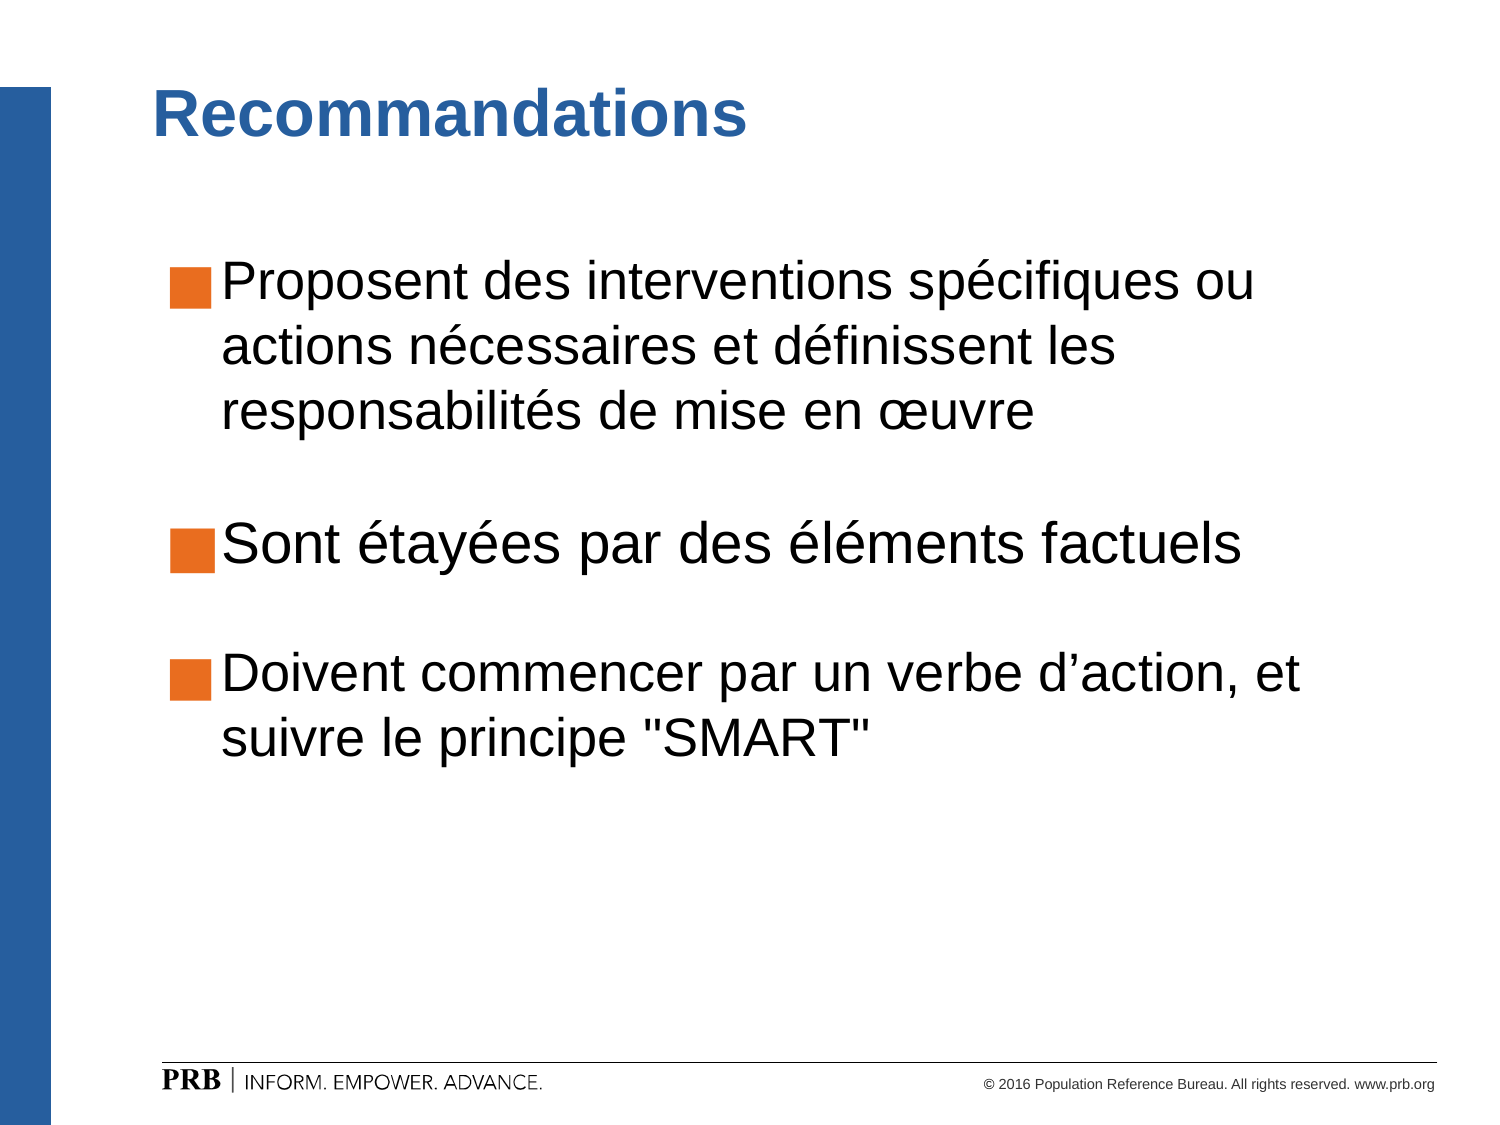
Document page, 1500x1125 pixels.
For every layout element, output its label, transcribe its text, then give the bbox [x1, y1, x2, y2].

picture [162, 1067, 542, 1093]
list Proposent des interventions spécifiques ou actions nécessaires et définissent les responsabilités de mise en œuvre Sont étayées par des éléments factuels Doivent commencer par un verbe d’action, et suivre le principe "SMART" [150, 237, 1438, 923]
title Recommandations [137, 62, 1407, 225]
